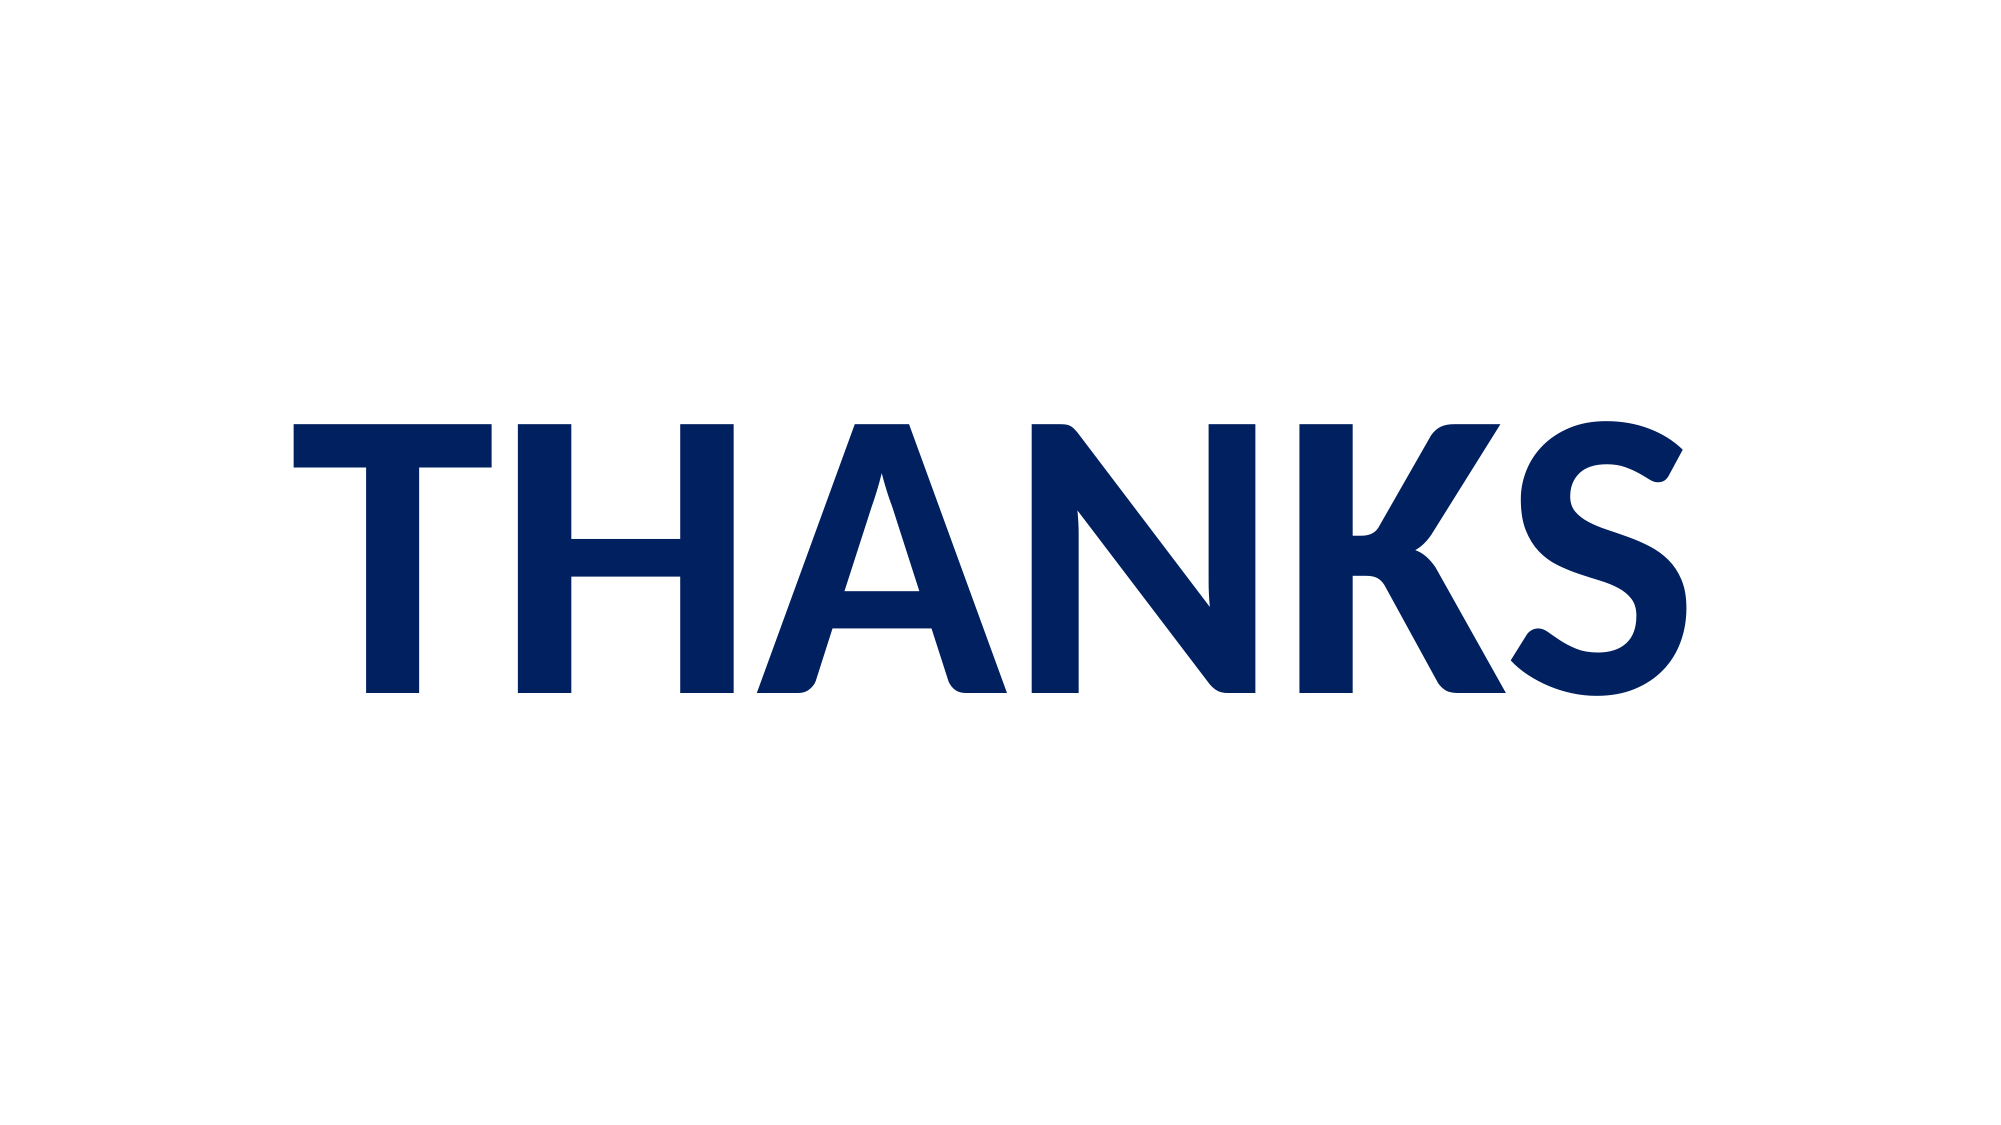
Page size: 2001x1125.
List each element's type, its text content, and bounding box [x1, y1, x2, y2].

title THANKS [132, 450, 1858, 669]
